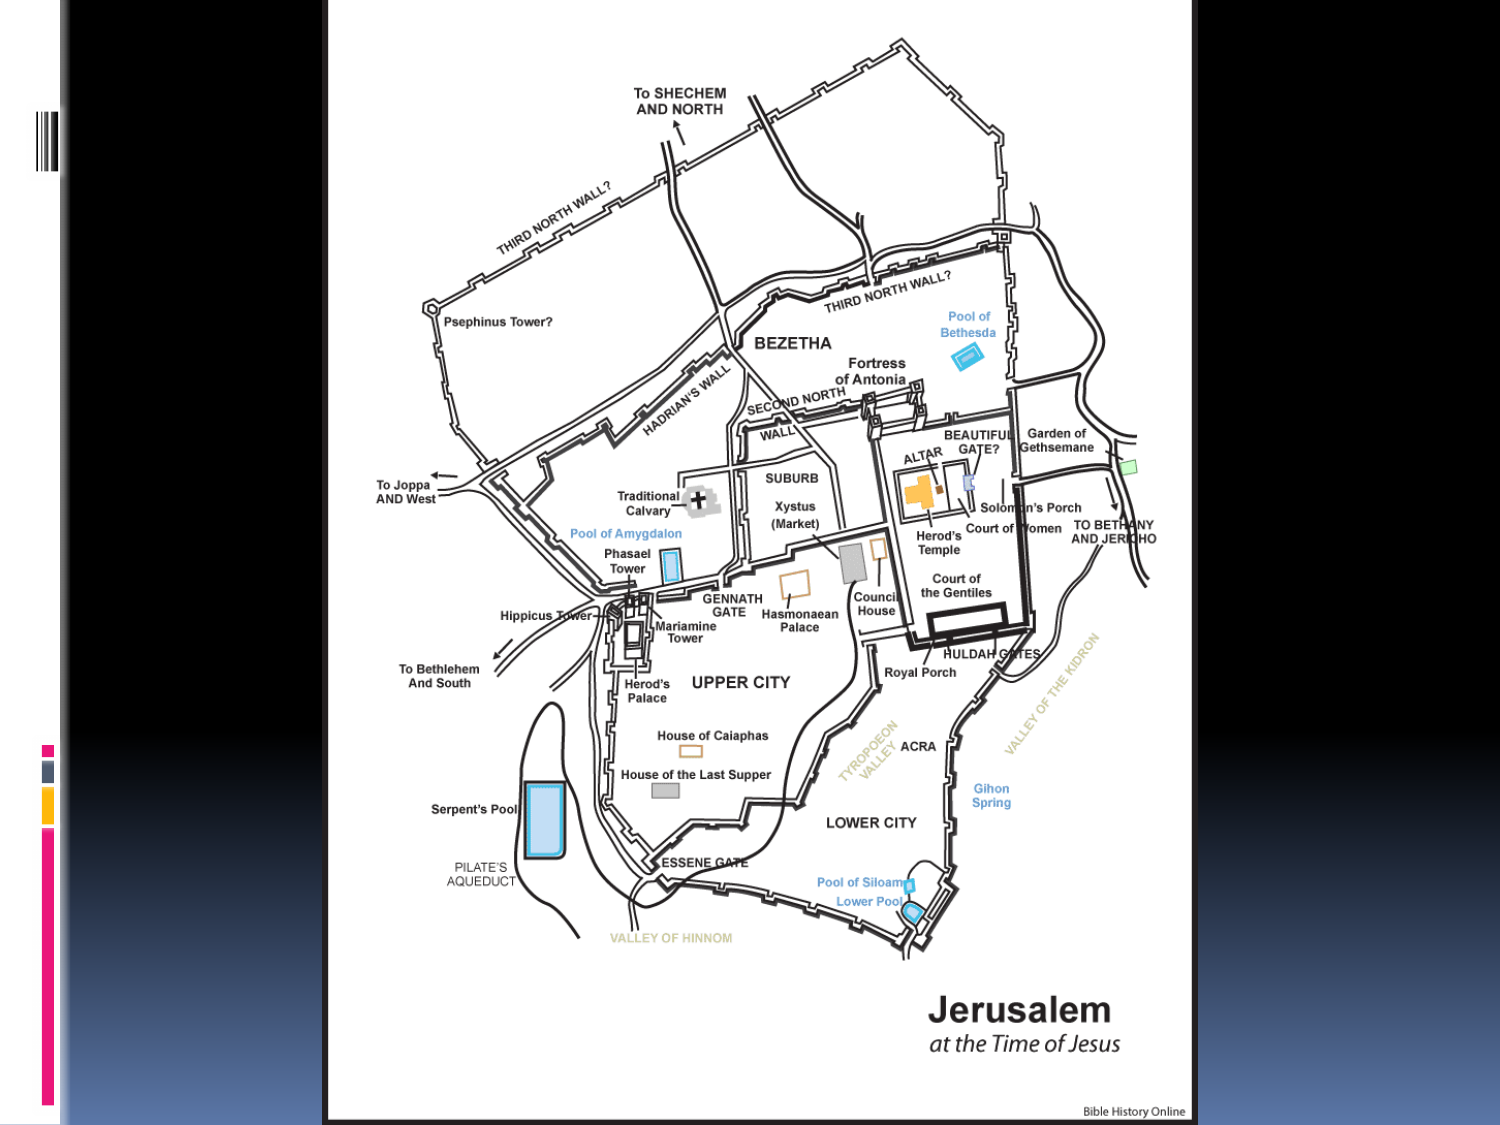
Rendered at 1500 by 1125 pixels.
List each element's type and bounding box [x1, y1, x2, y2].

picture [322, 0, 1199, 1125]
